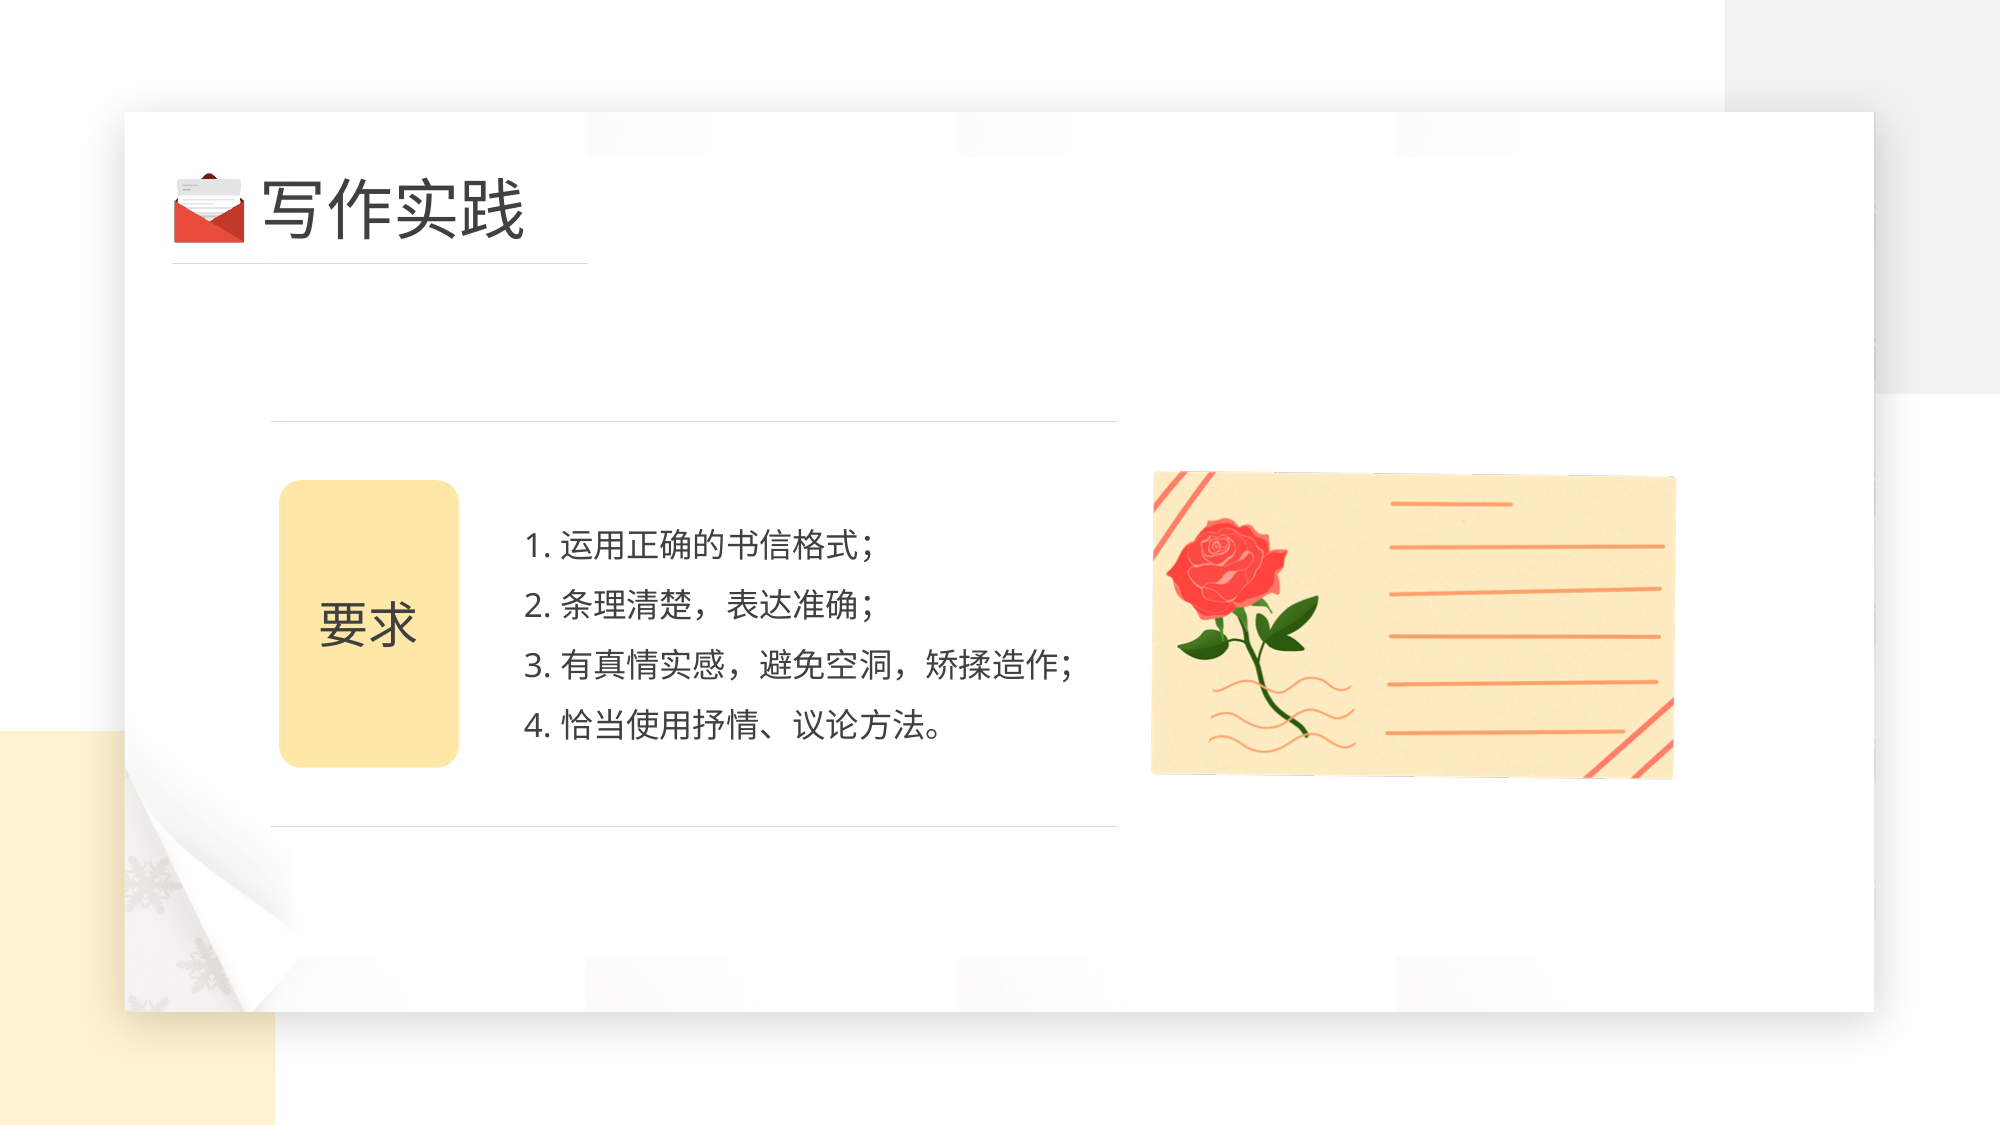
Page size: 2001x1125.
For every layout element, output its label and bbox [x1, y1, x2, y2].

text_box [0, 0, 2000, 1125]
text_box [271, 421, 1117, 827]
picture [124, 112, 1876, 1012]
